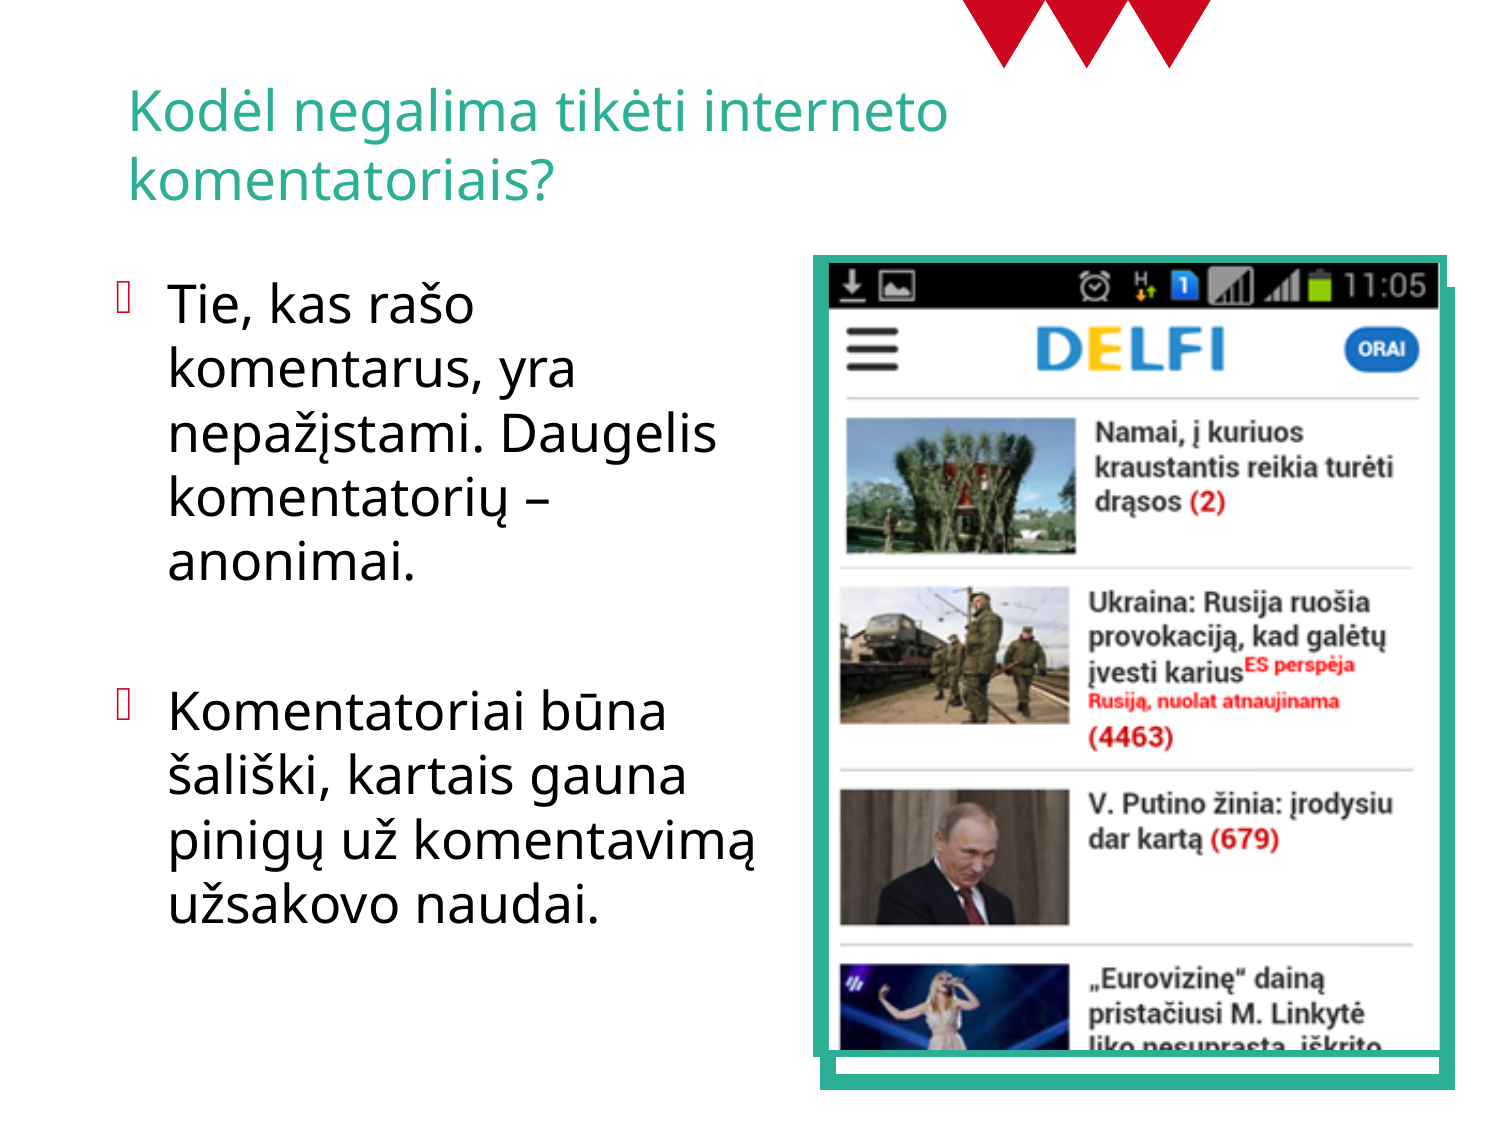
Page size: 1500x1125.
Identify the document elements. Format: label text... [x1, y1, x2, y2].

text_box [820, 262, 1448, 1083]
title Kodėl negalima tikėti interneto komentatoriais? [112, 66, 1388, 220]
list Tie, kas rašo komentarus, yra nepažįstami. Daugelis komentatorių – anonimai. Komentatoriai būna šališki, kartais gauna pinigų už komentavimą užsakovo naudai. [100, 262, 774, 1012]
picture [828, 263, 1440, 1050]
